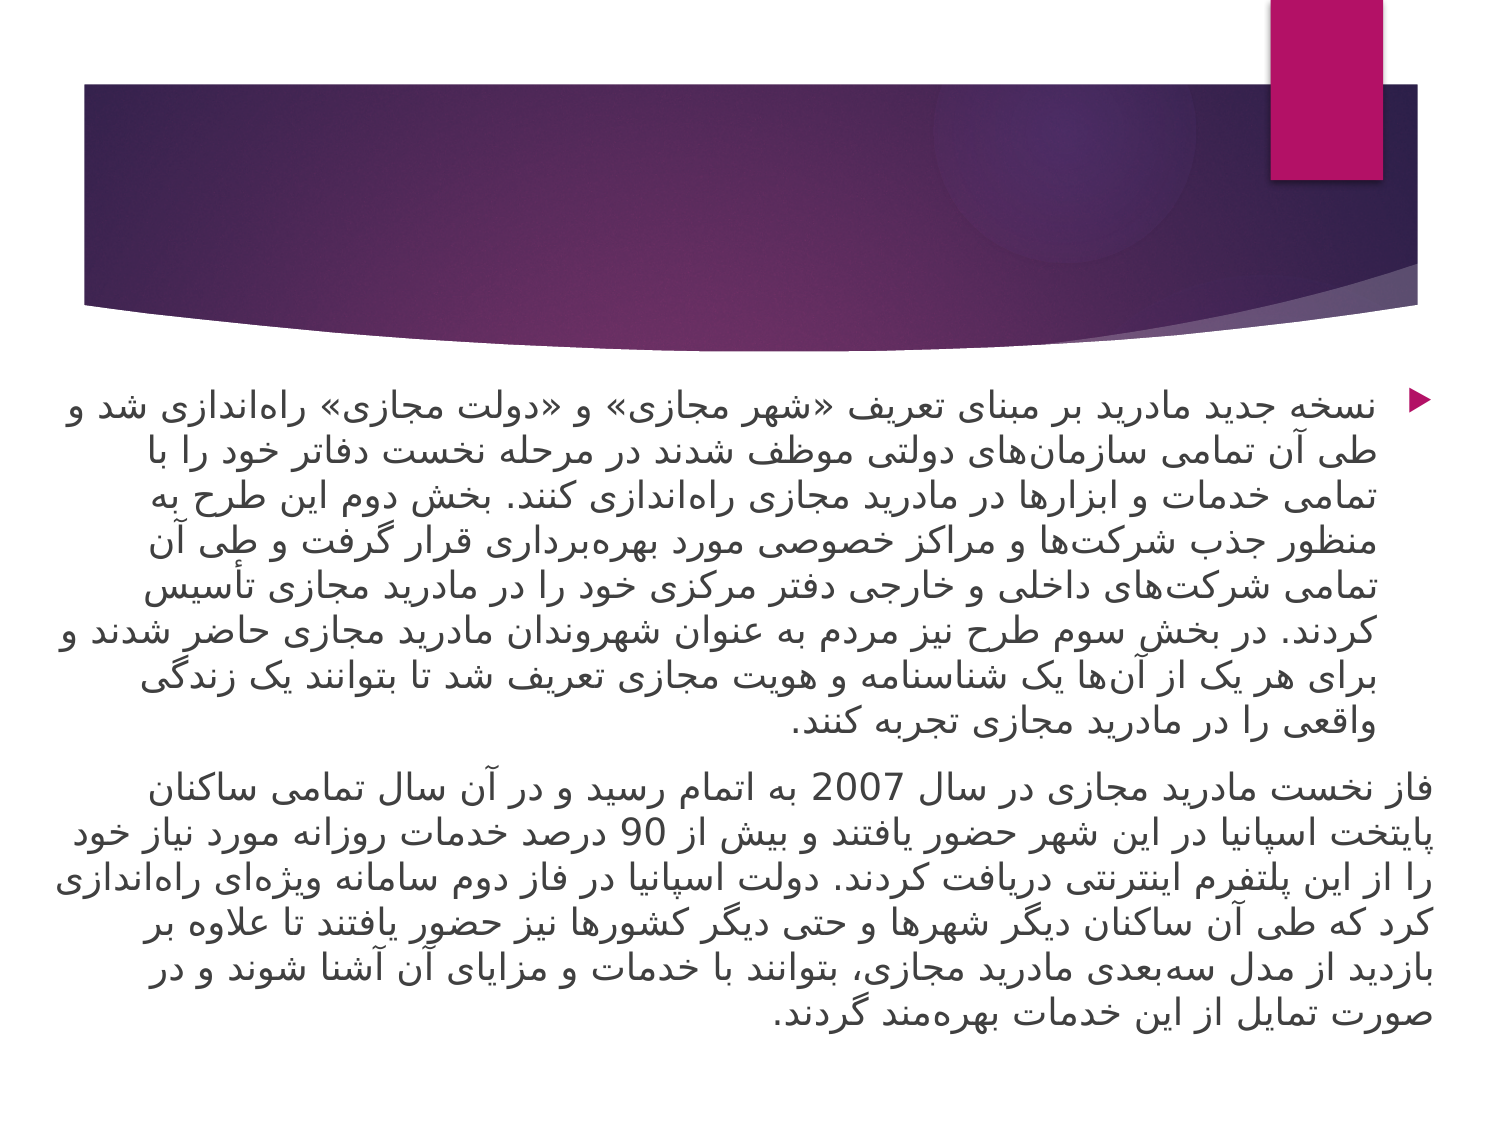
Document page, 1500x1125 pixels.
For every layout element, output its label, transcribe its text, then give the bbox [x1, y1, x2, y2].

list نسخه جدید مادرید بر مبنای تعریف «شهر مجازی» و «دولت مجازی» راه‌اندازی شد و طی آن تمامی سازمان‌های دولتی موظف شدند در مرحله نخست دفاتر خود را با تمامی خدمات و ابزارها در مادرید مجازی راه‌اندازی کنند. بخش دوم این طرح به منظور جذب شرکت‌ها و مراکز خصوصی مورد بهره‌برداری قرار گرفت و طی آن تمامی شرکت‌های داخلی و خارجی دفتر مرکزی خود را در مادرید مجازی تأسیس کردند. در بخش سوم طرح نیز مردم به عنوان شهروندان مادرید مجازی حاضر شدند و برای هر یک از آن‌ها یک شناسنامه و هویت مجازی تعریف شد تا بتوانند یک زندگی واقعی را در مادرید مجازی تجربه کنند. فاز نخست مادرید مجازی در سال 2007 به اتمام رسید و در آن سال تمامی ساکنان پایتخت اسپانیا در این شهر حضور یافتند و بیش از 90 درصد خدمات روزانه مورد نیاز خود را از این پلتفرم اینترنتی دریافت کردند. دولت اسپانیا در فاز دوم سامانه ویژه‌ای راه‌اندازی کرد که طی آن ساکنان دیگر شهرها و حتی دیگر کشورها نیز حضور یافتند تا علاوه بر بازدید از مدل سه‌بعدی مادرید مجازی، بتوانند با خدمات و مزایای آن آشنا شوند و در صورت تمایل از این خدمات بهره‌مند گردند. [39, 374, 1450, 1125]
